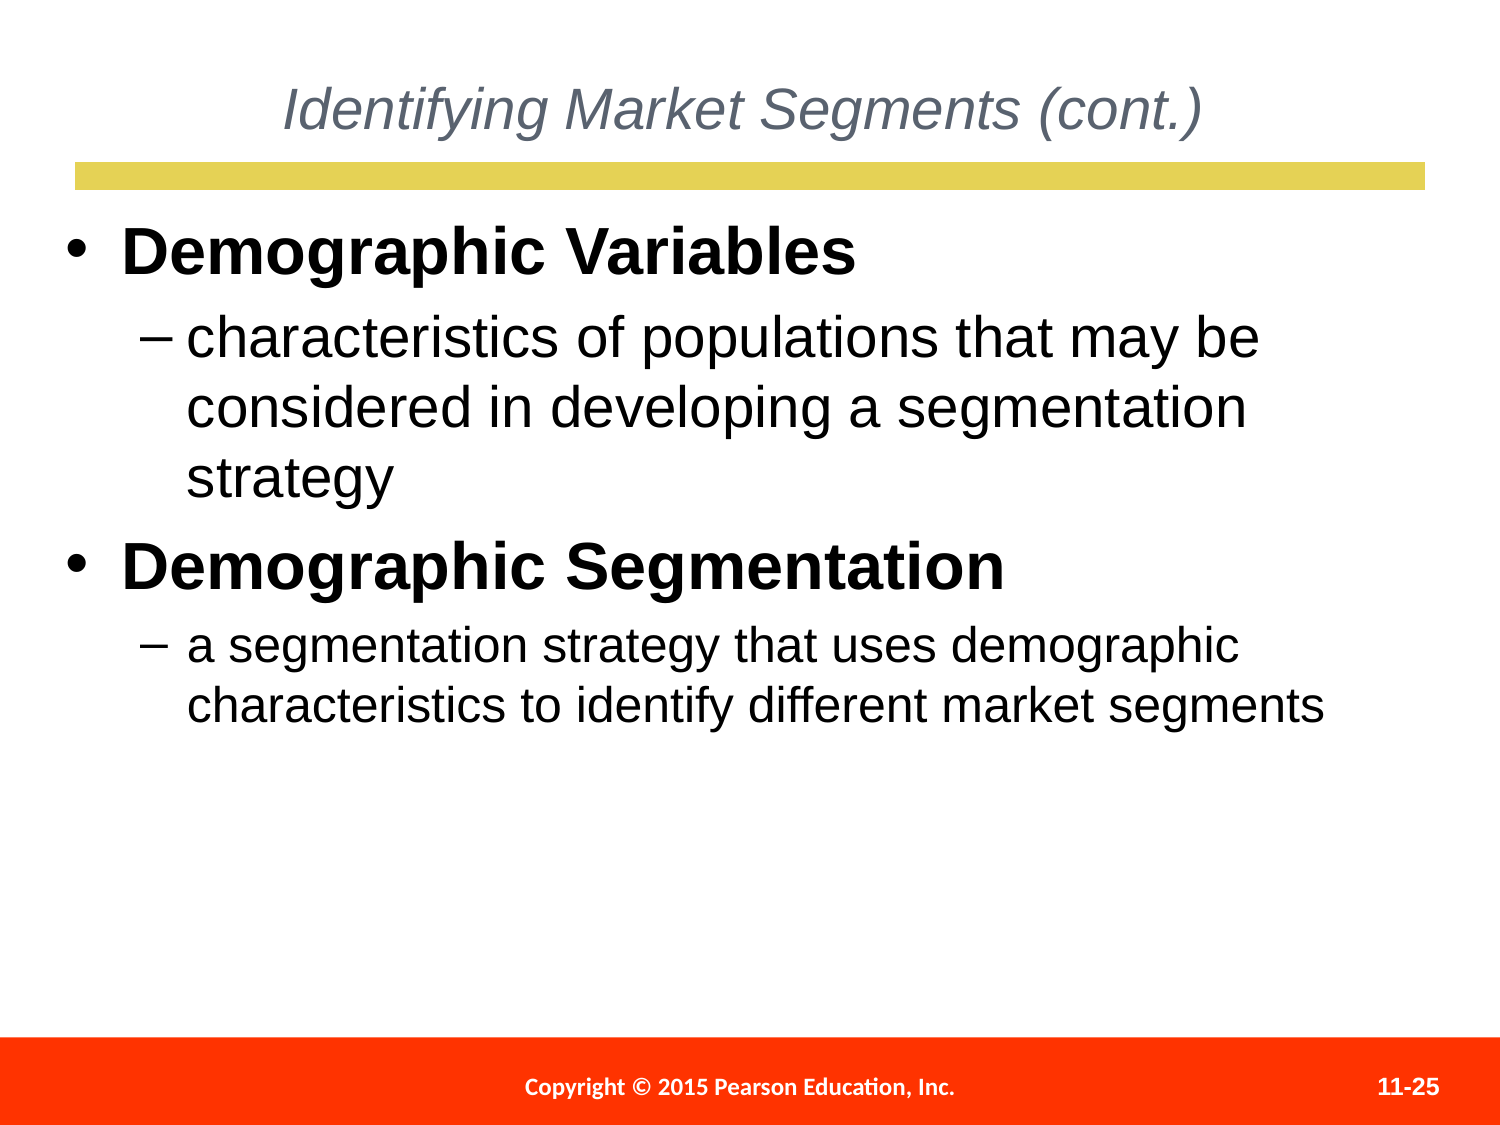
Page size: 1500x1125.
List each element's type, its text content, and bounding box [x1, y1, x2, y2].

title Identifying Market Segments (cont.) [49, 12, 1438, 199]
list Demographic Variables characteristics of populations that may be considered in developing a segmentation strategy Demographic Segmentation a segmentation strategy that uses demographic characteristics to identify different market segments [49, 199, 1463, 1006]
